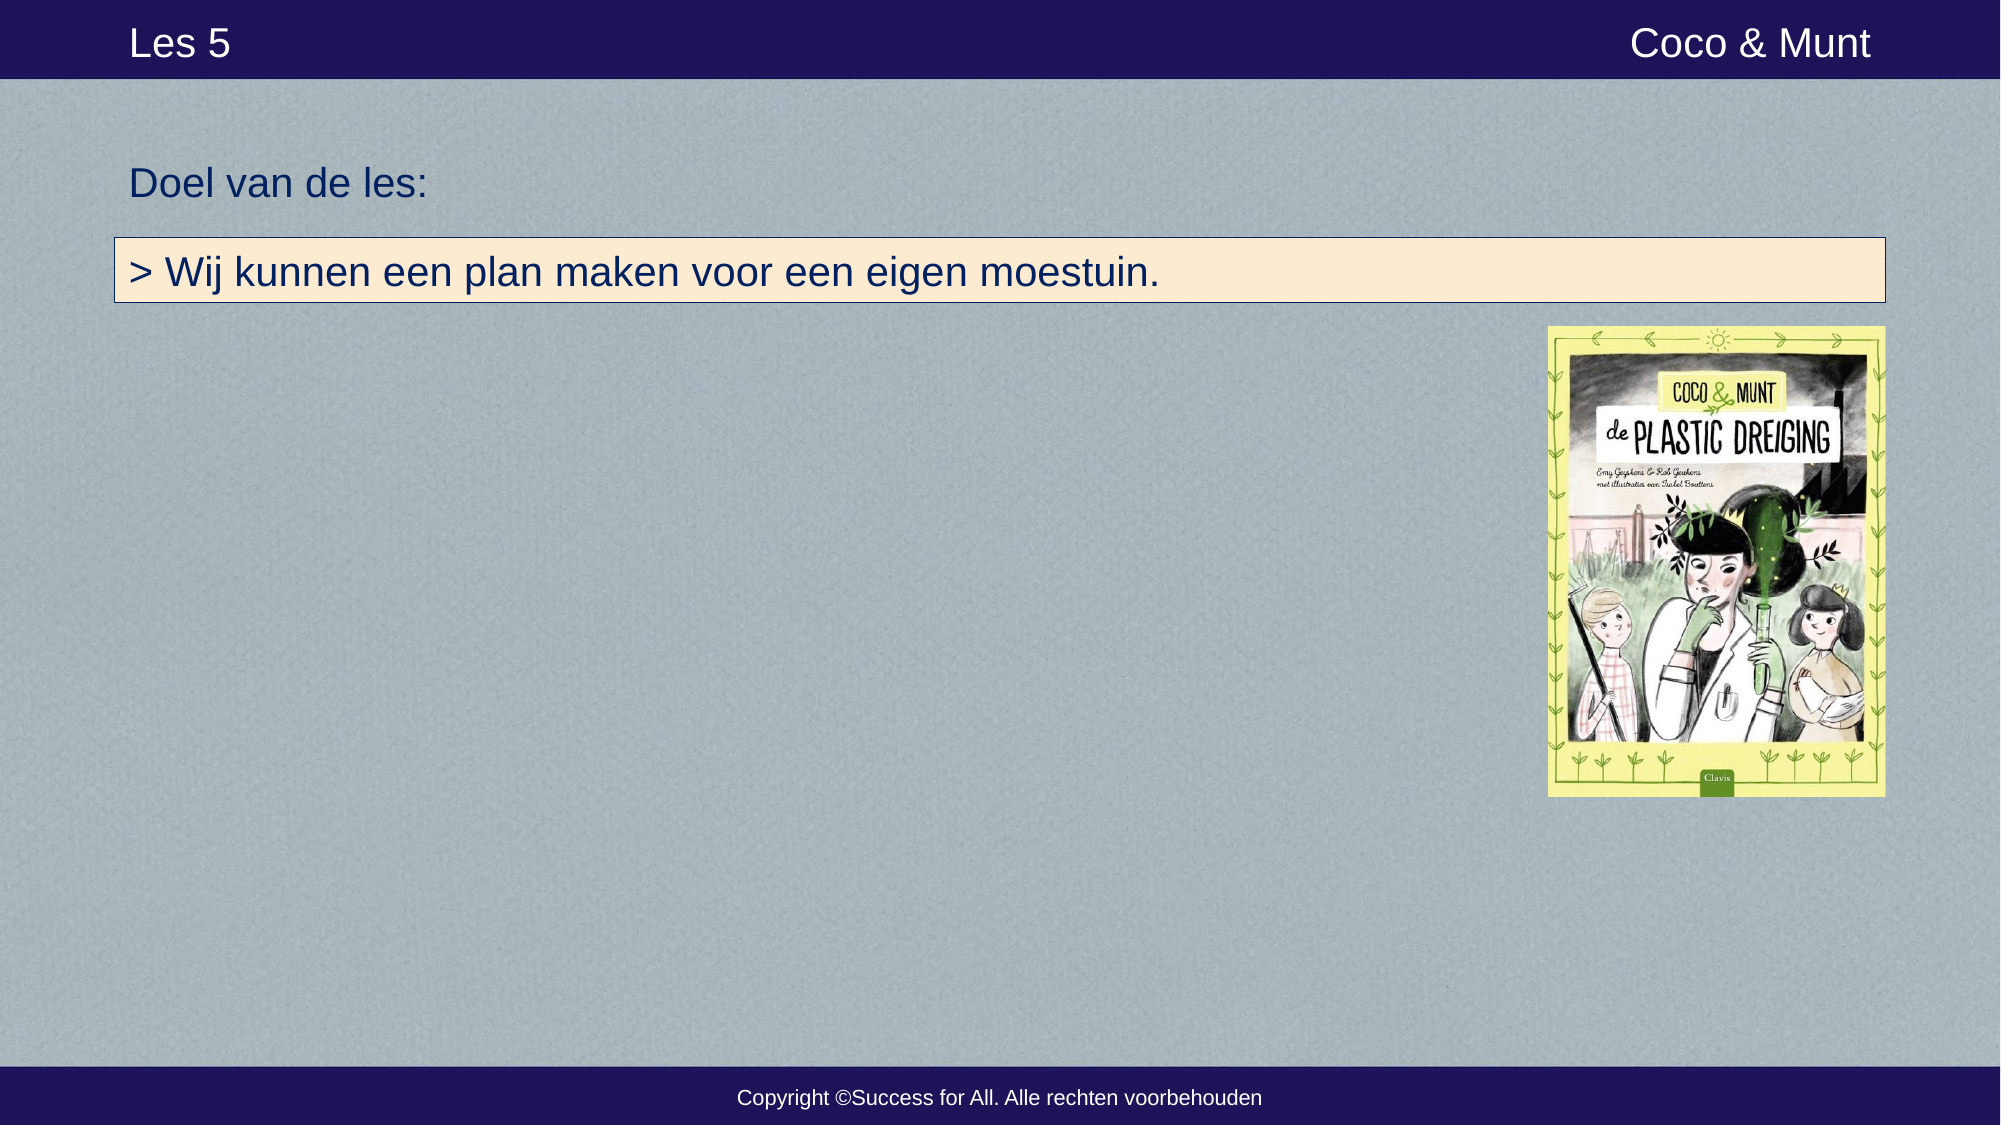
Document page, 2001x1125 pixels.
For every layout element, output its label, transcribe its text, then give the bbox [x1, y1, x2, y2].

picture [0, 0, 2001, 1125]
text_box Doel van de les: [113, 148, 1635, 214]
text_box Les 5 [114, 8, 354, 73]
text_box Copyright ©Success for All. Alle rechten voorbehouden [0, 1076, 2000, 1125]
text_box Coco & Munt [999, 8, 1886, 73]
text_box > Wij kunnen een plan maken voor een eigen moestuin. [114, 237, 1886, 303]
